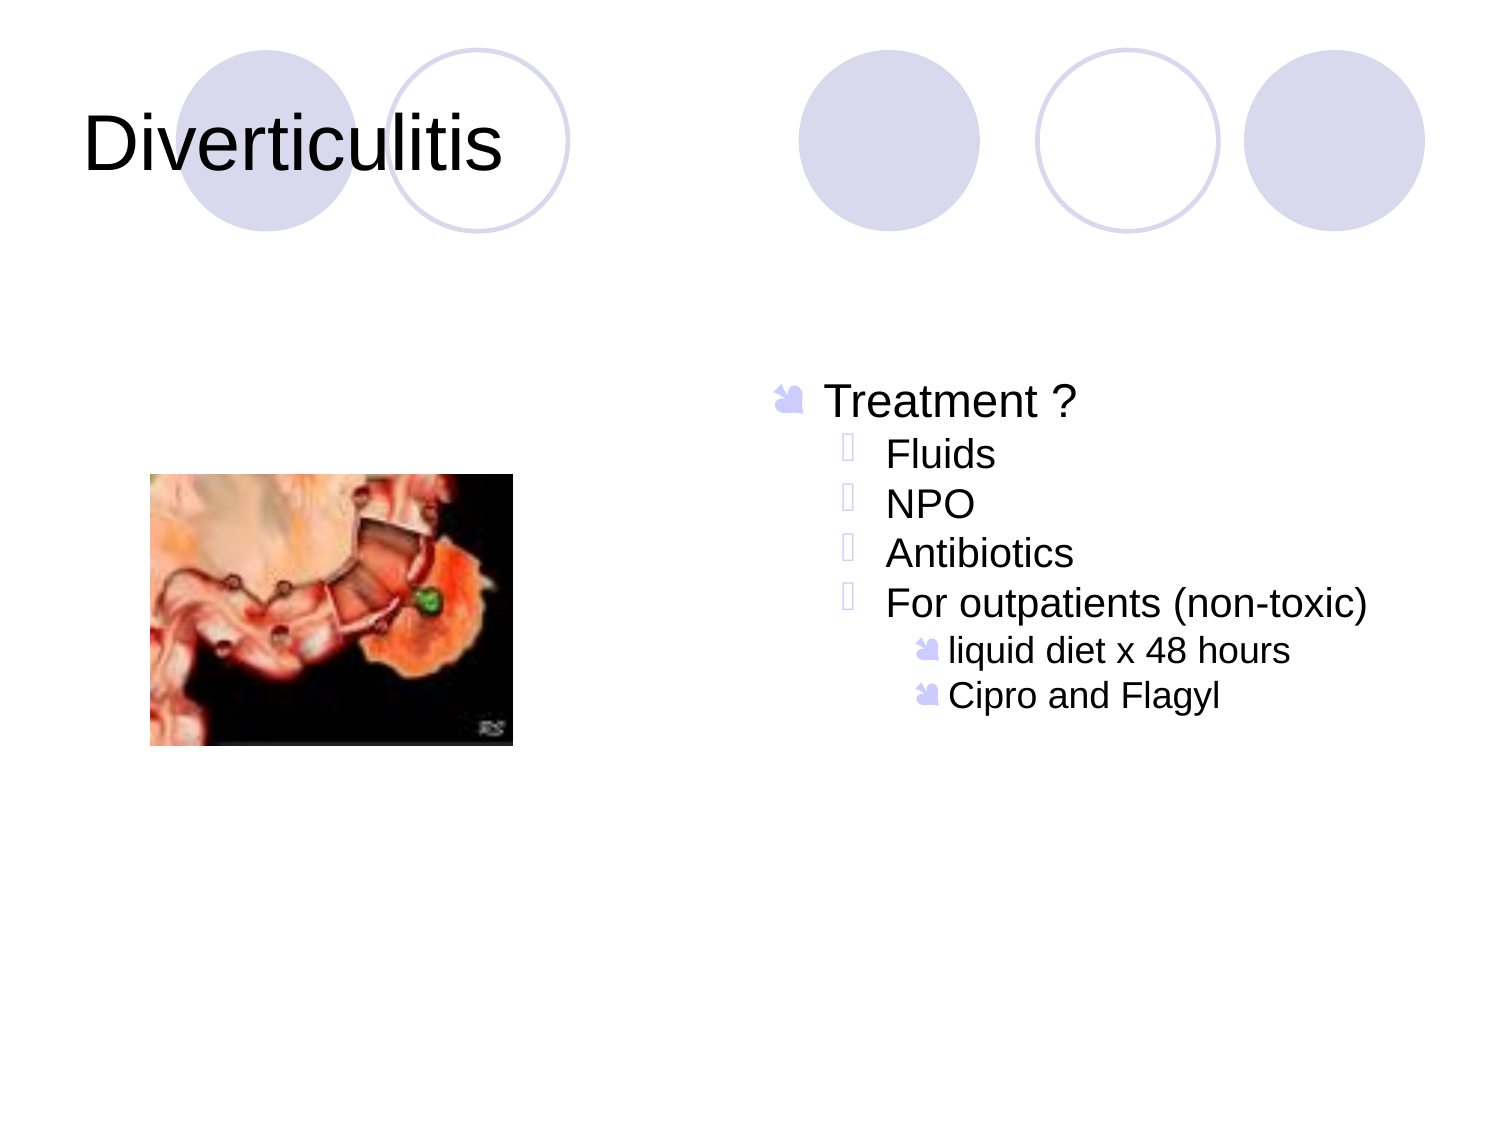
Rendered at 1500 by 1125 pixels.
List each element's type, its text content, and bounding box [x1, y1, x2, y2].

title Diverticulitis [74, 44, 1426, 234]
text_box Treatment ? Fluids NPO Antibiotics For outpatients (non-toxic) liquid diet x 48 hours Cipro and Flagyl [762, 362, 1425, 727]
picture [149, 474, 513, 746]
